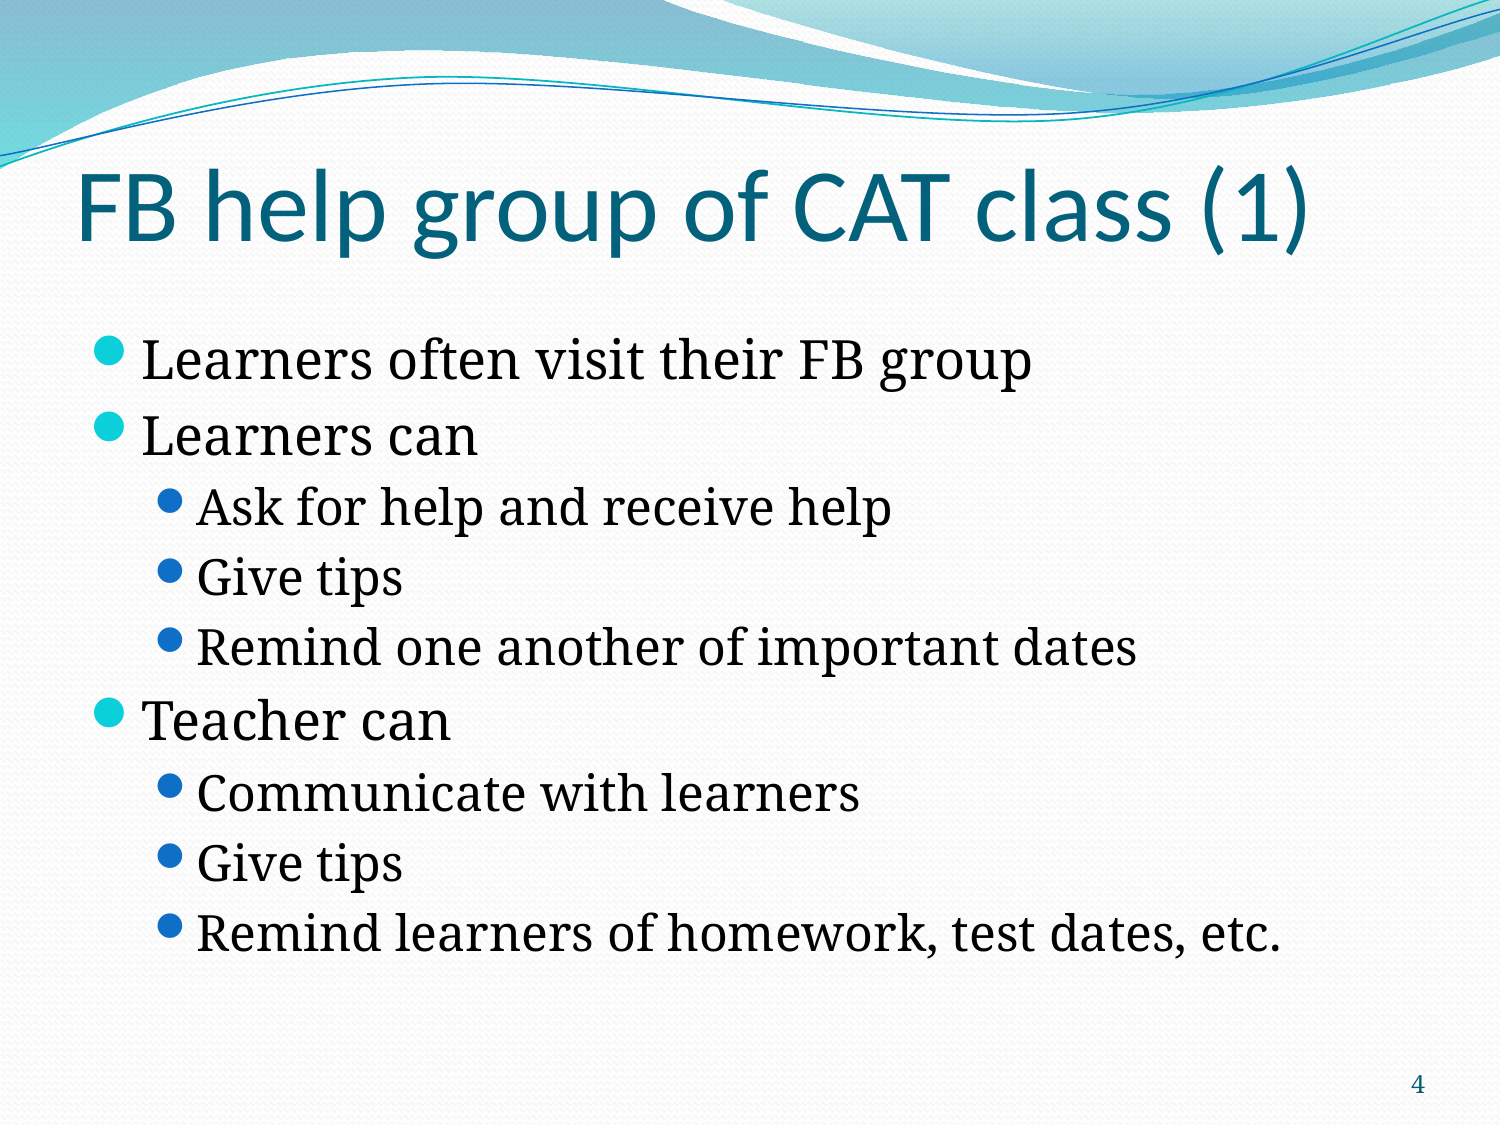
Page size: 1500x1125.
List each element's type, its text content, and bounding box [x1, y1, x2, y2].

title FB help group of CAT class (1) [75, 75, 1425, 263]
slide_number 4 [1299, 1042, 1425, 1103]
list Learners often visit their FB group Learners can Ask for help and receive help Give tips Remind one another of important dates Teacher can Communicate with learners Give tips Remind learners of homework, test dates, etc. [75, 317, 1425, 1038]
